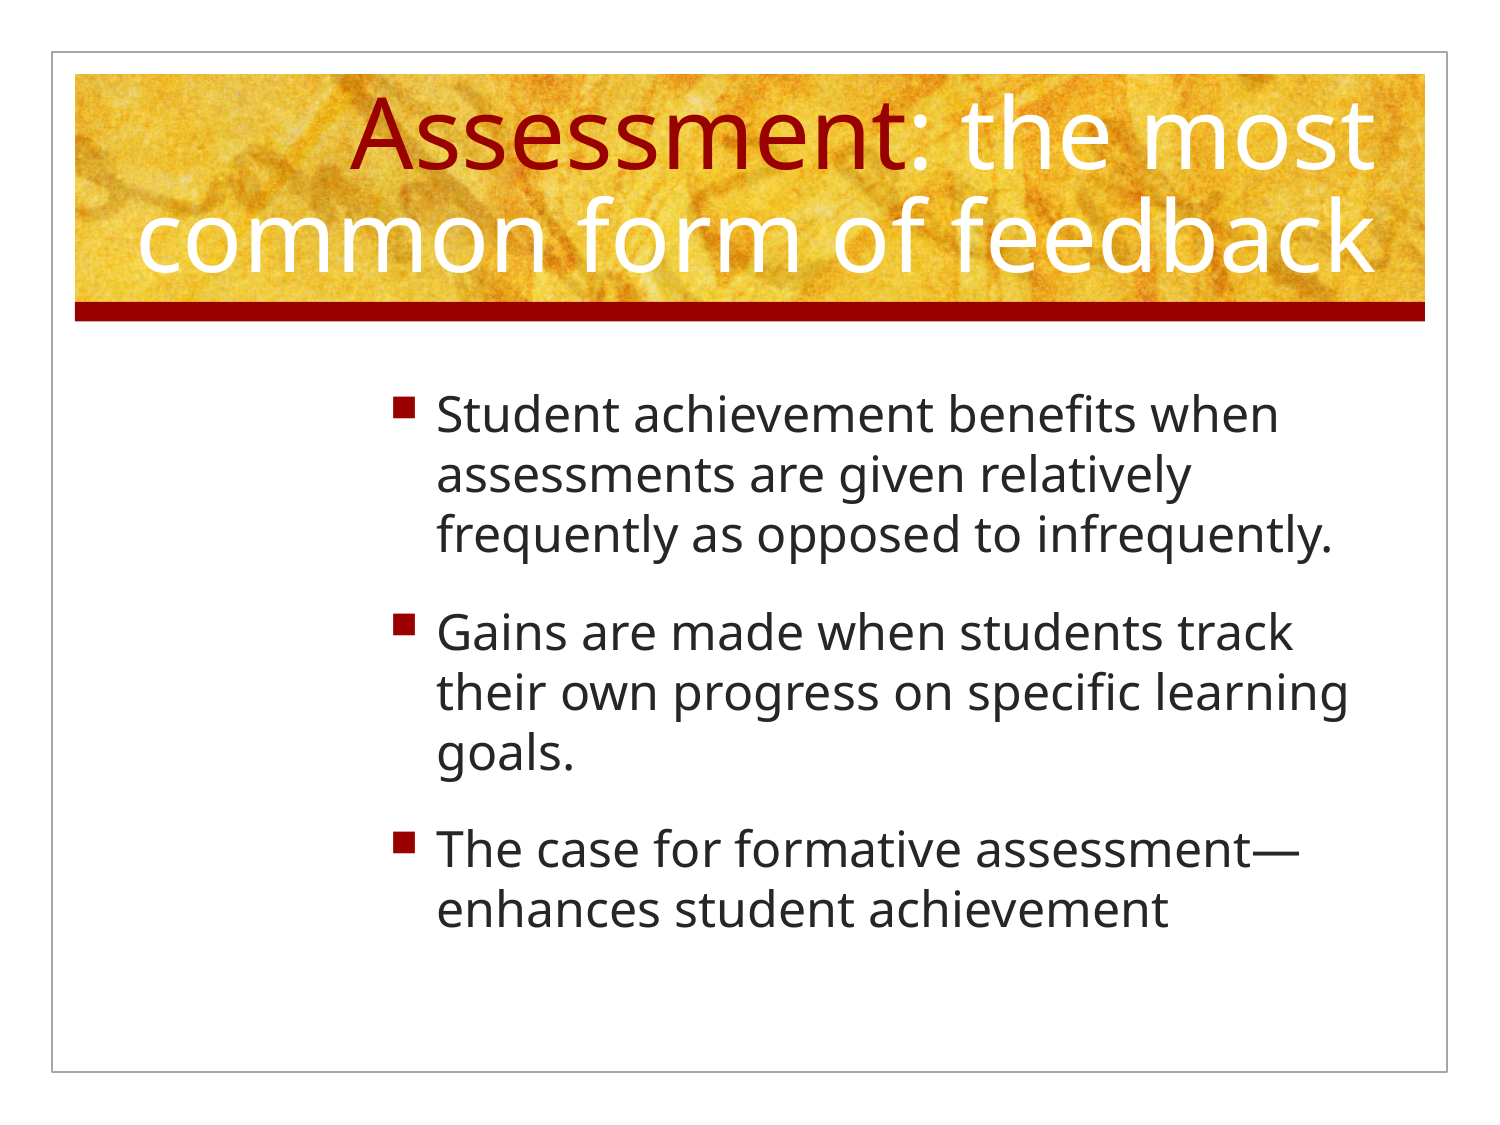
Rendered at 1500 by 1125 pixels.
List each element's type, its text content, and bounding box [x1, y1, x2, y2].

picture [75, 74, 1425, 301]
title Assessment: the most common form of feedback [108, 74, 1392, 293]
list Student achievement benefits when assessments are given relatively frequently as opposed to infrequently. Gains are made when students track their own progress on specific learning goals. The case for formative assessment—enhances student achievement [375, 375, 1392, 1005]
